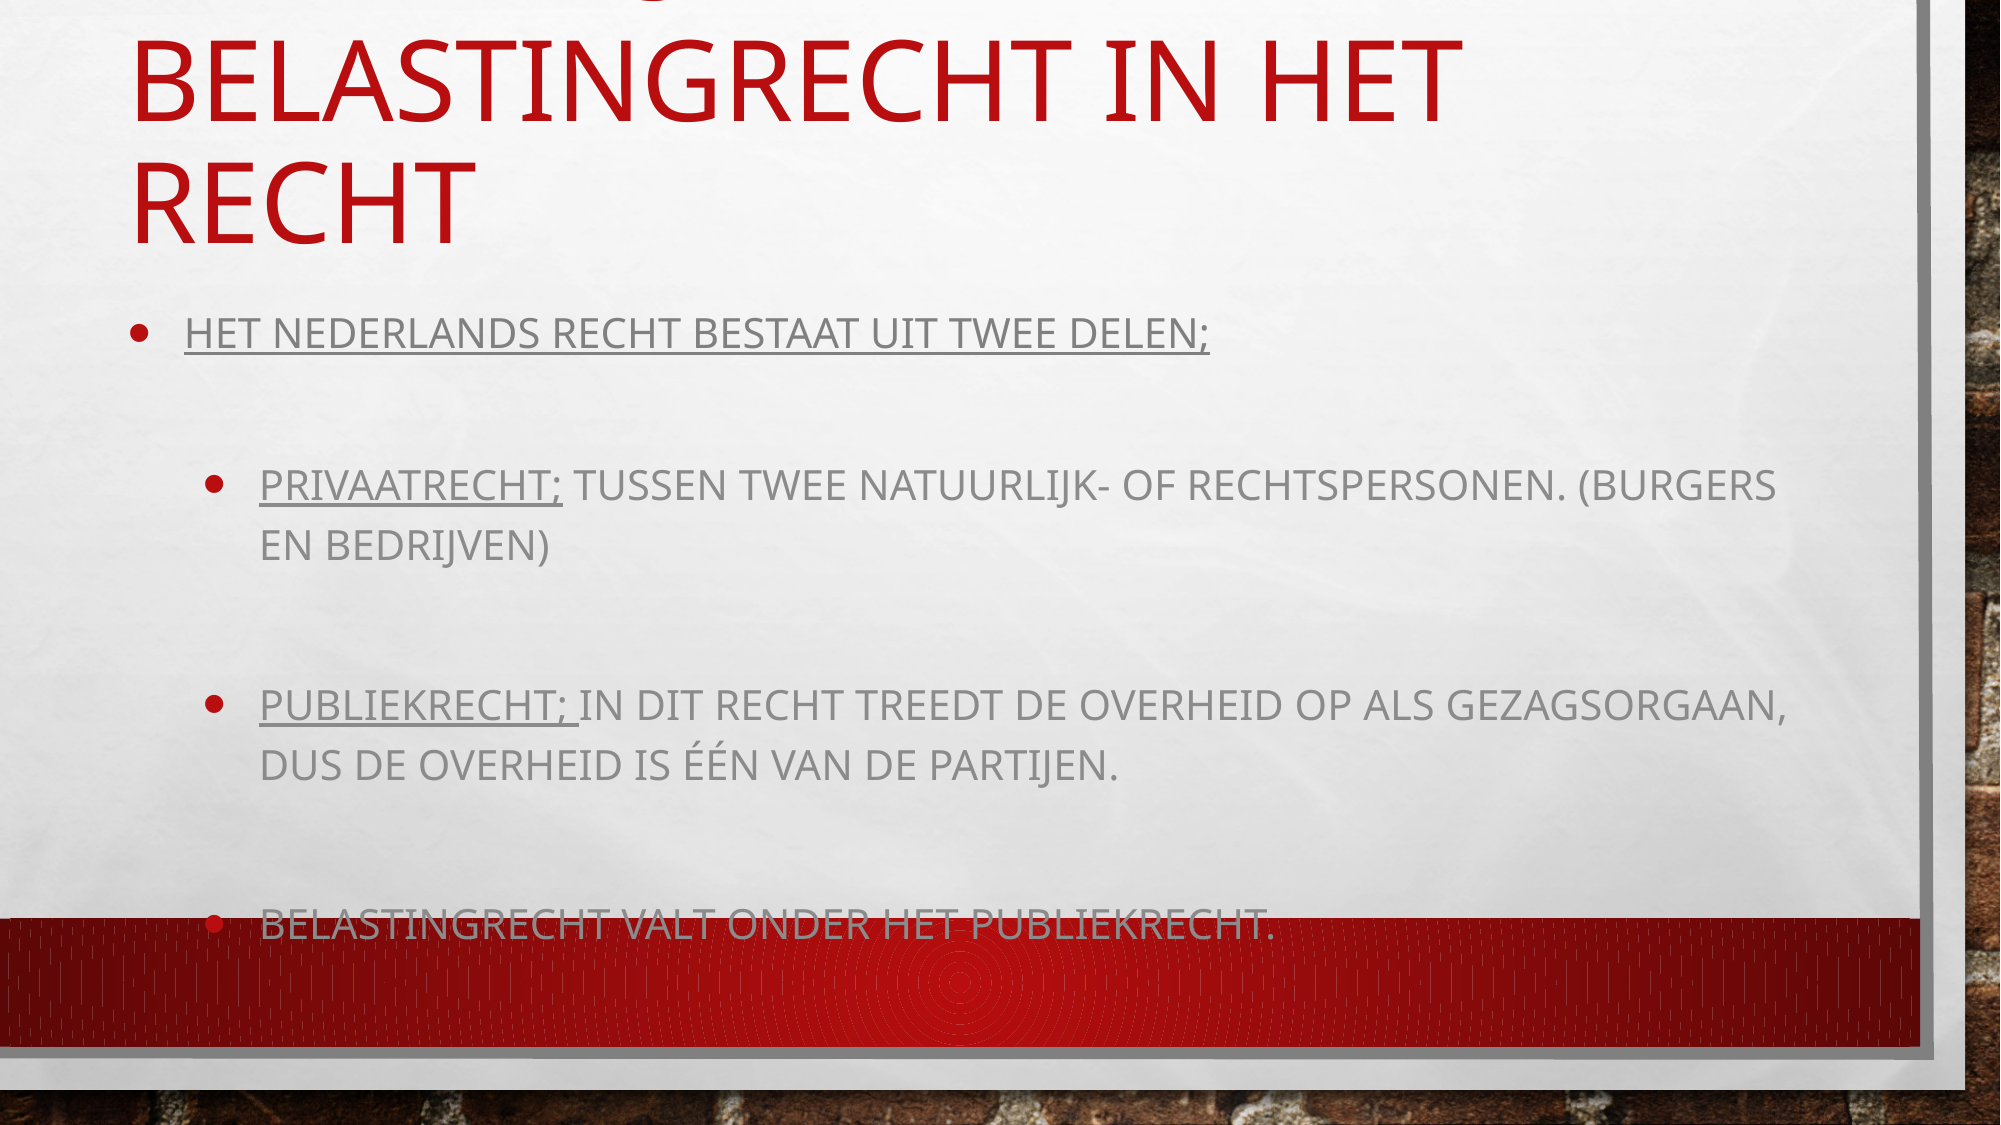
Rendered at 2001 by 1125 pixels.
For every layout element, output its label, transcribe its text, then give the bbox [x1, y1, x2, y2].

list Het nederlands recht bestaat uit twee delen; Privaatrecht; tussen twee natuurlijk- of rechtspersonen. (burgers en bedrijven) Publiekrecht; in dit recht treedt de overheid op als gezagsorgaan, dus de overheid is één van de partijen. Belastingrecht valt onder het publiekrecht. [112, 289, 1818, 883]
picture [0, 0, 2000, 1125]
title De plaats van het belastingrecht in het recht [112, 0, 1818, 276]
